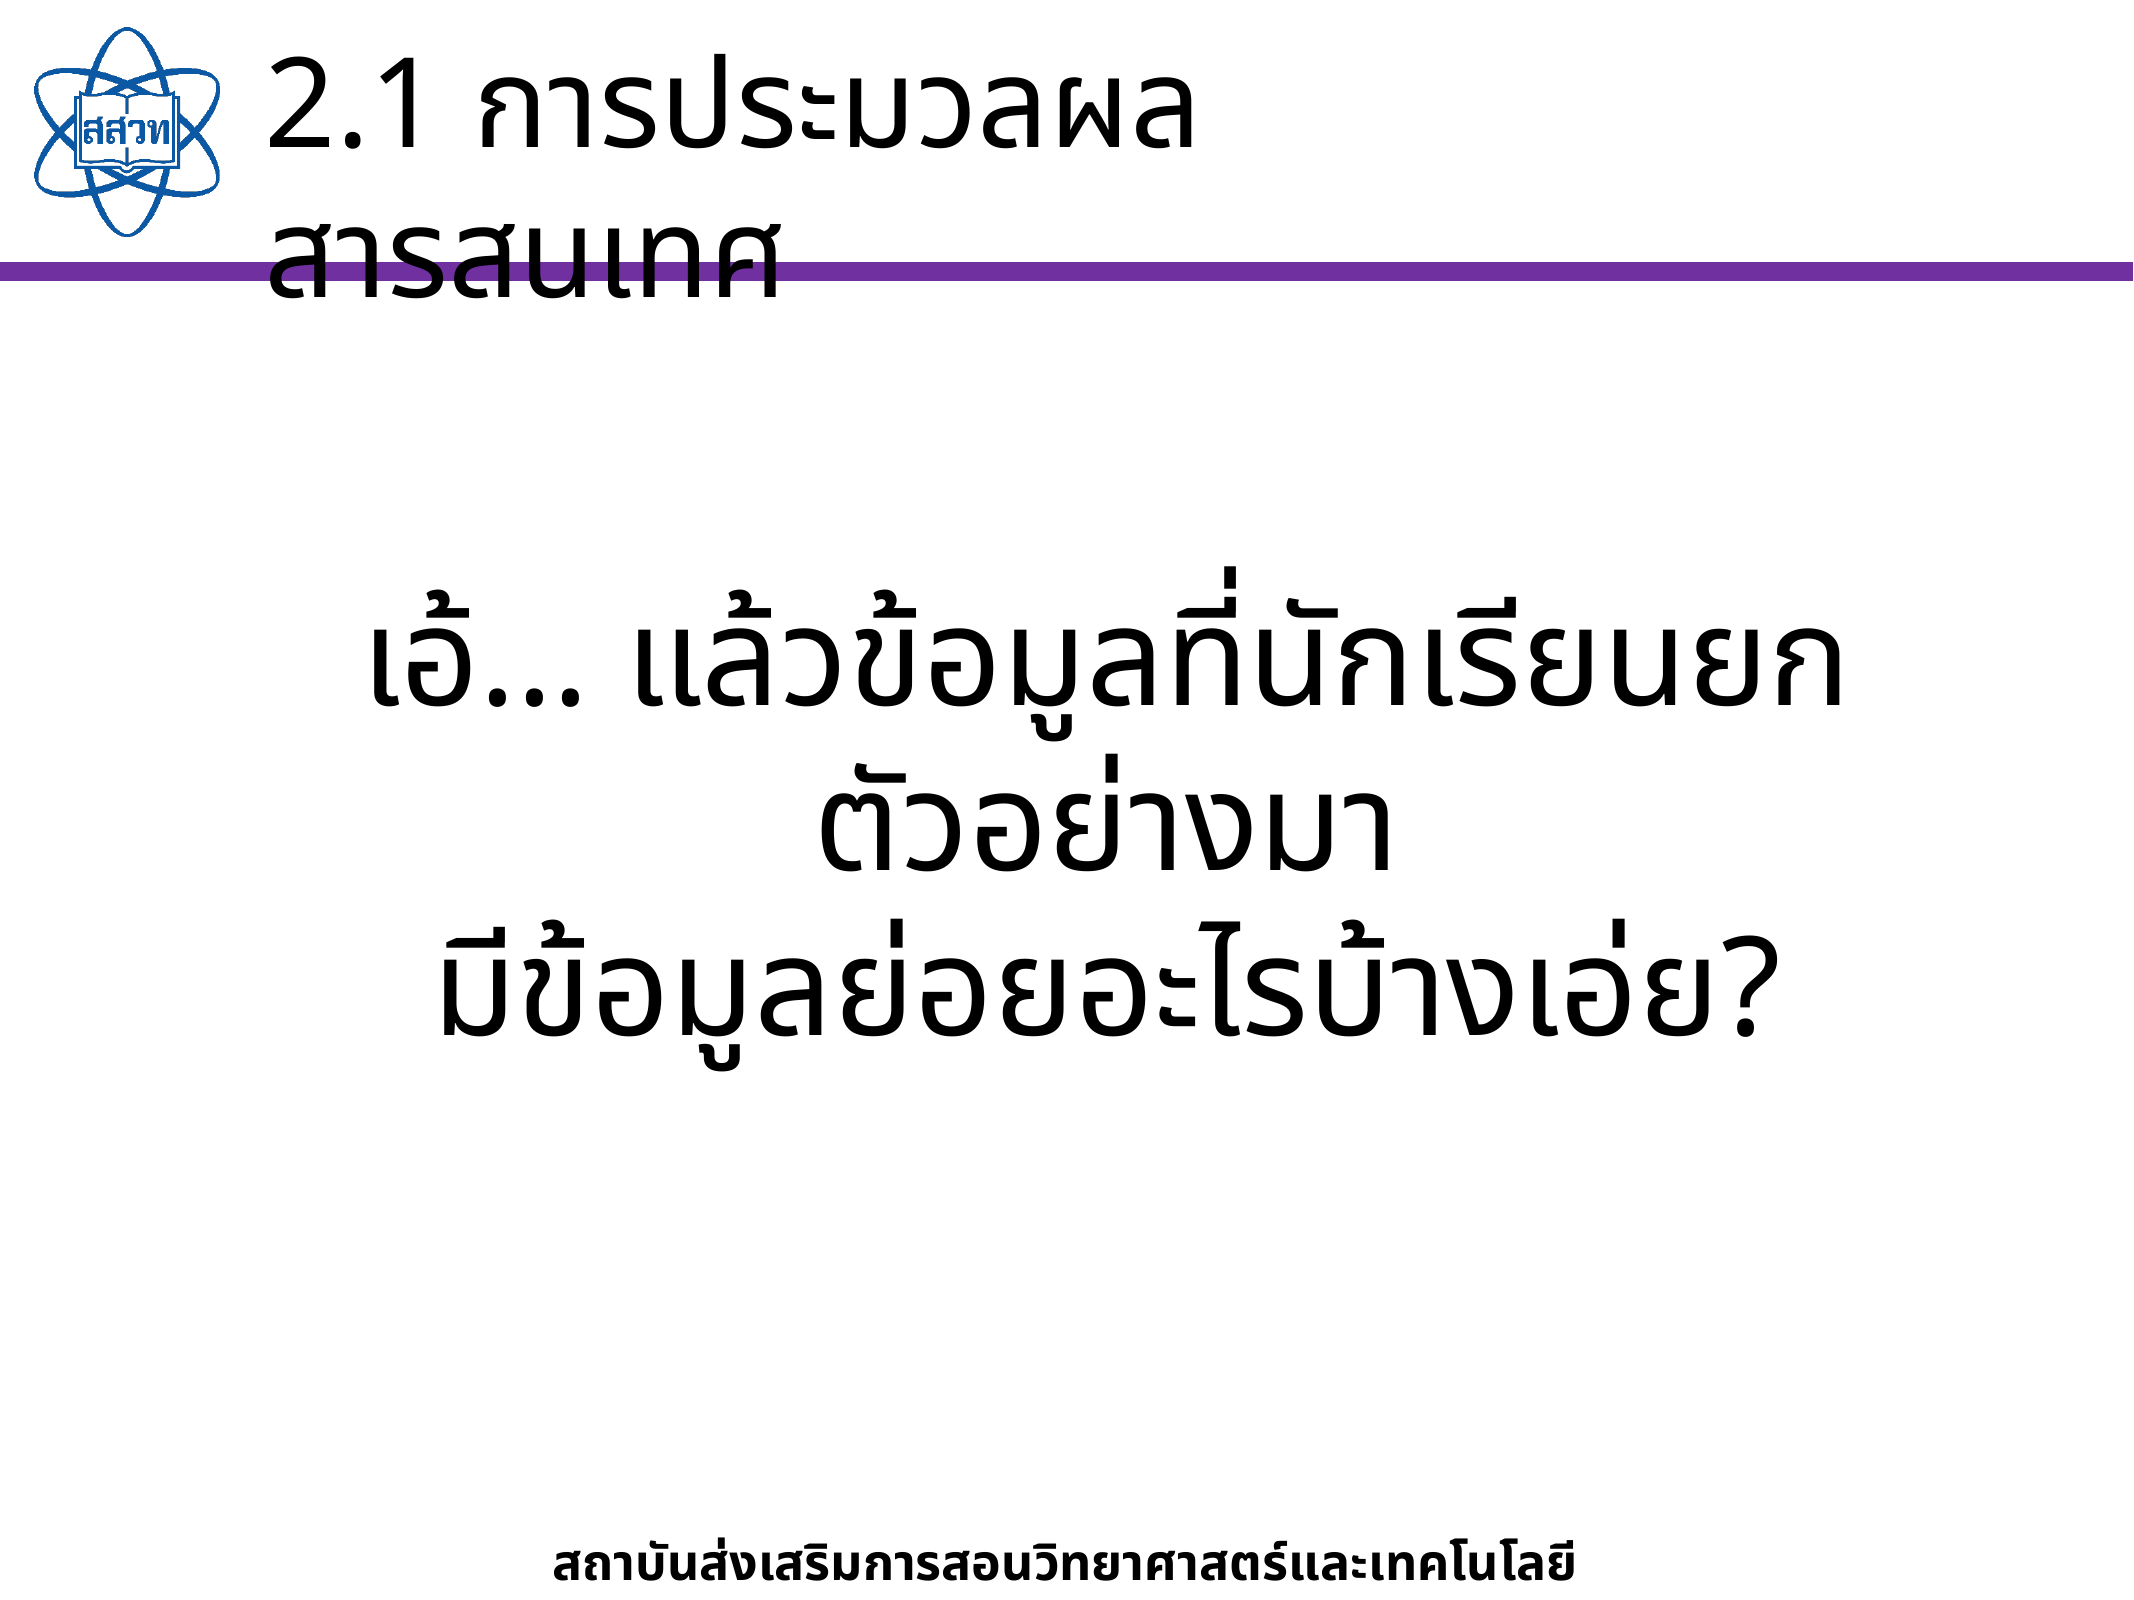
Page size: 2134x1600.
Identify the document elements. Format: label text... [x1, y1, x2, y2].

picture [33, 27, 220, 237]
text_box เอ้... แล้วข้อมูลที่นักเรียนยกตัวอย่างมา มีข้อมูลย่อยอะไรบ้างเอ่ย? [219, 640, 1995, 991]
text_box 2.1 การประมวลผลสารสนเทศ [256, 88, 1614, 257]
text_box สถาบันส่งเสริมการสอนวิทยาศาสตร์และเทคโนโลยี [0, 1522, 2134, 1589]
